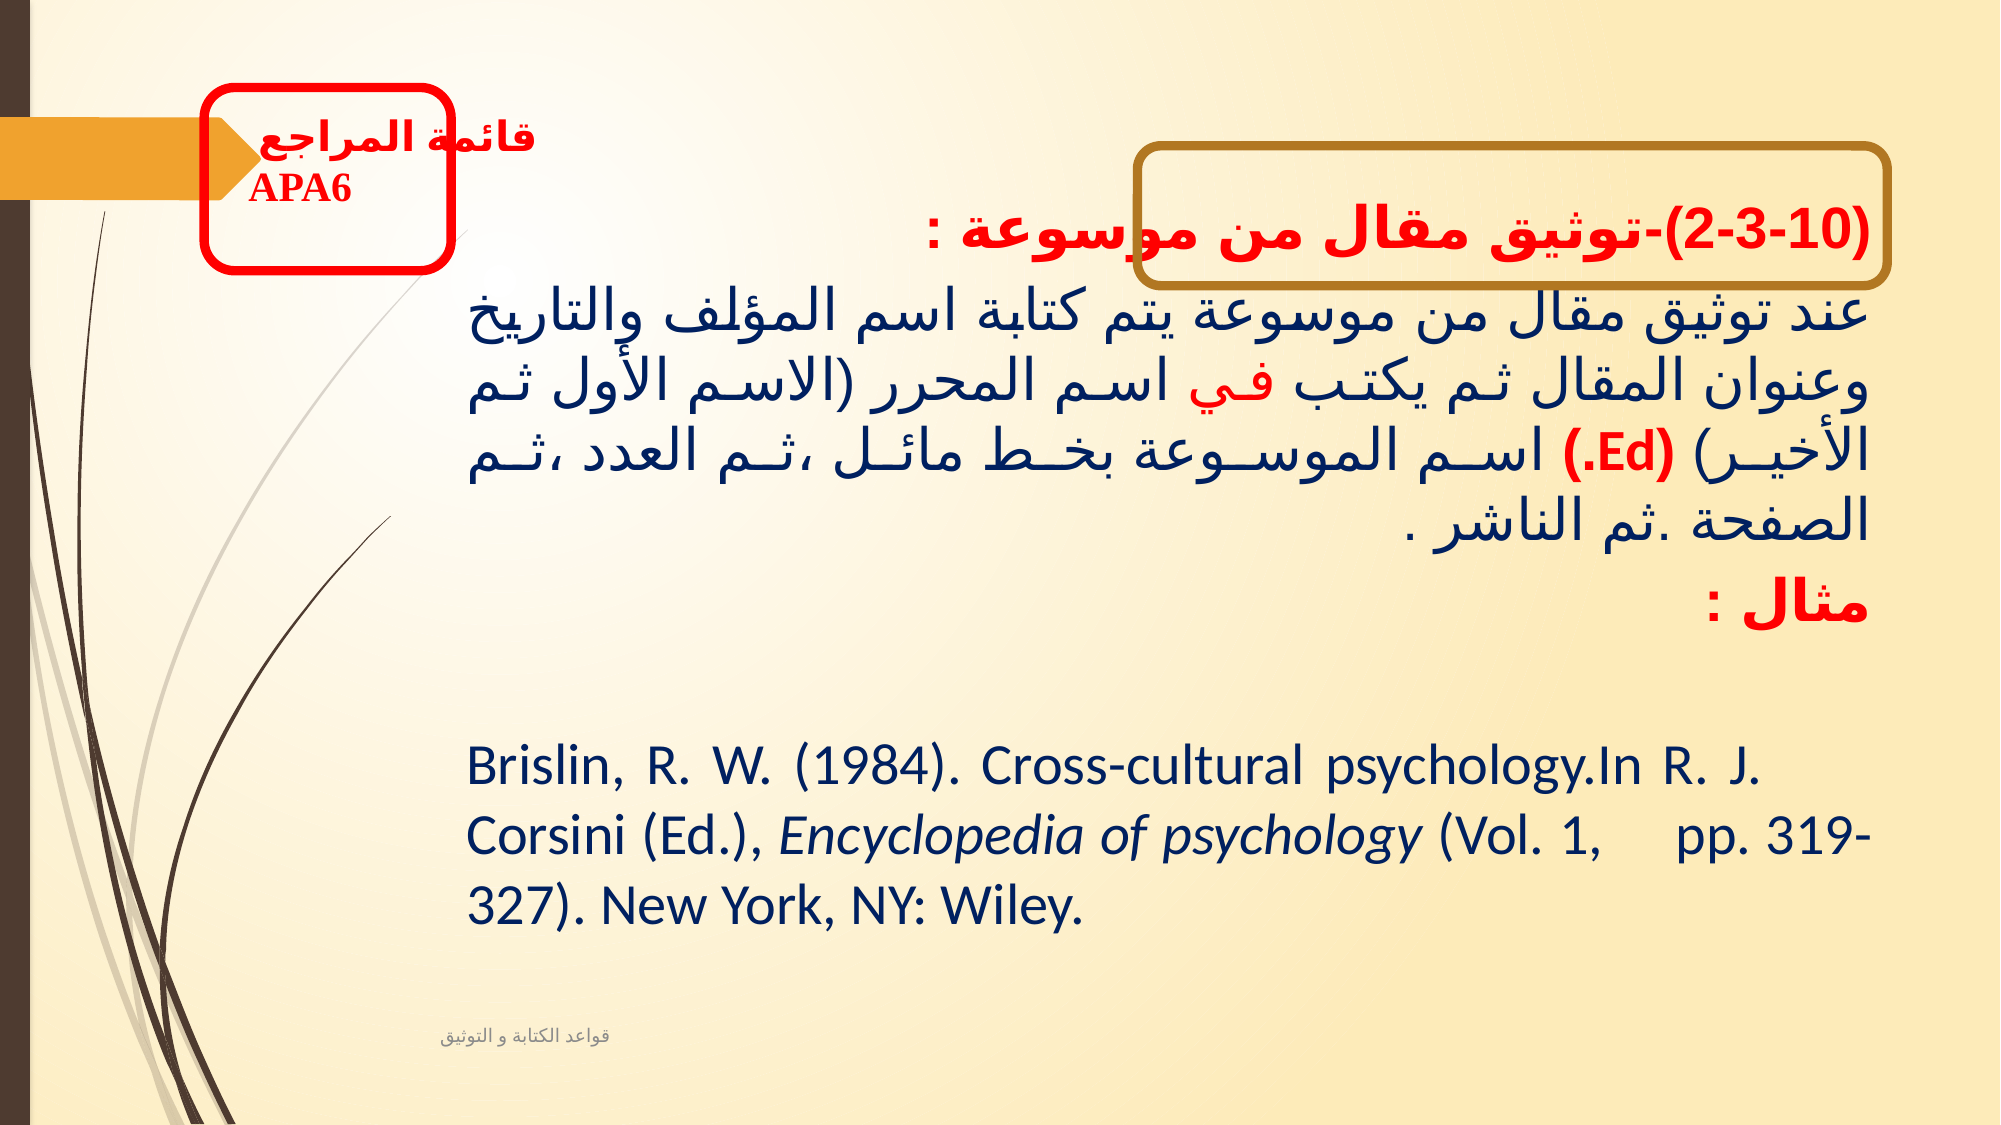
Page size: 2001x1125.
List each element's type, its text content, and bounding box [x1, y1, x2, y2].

title قائمة المراجع APA6 [233, 253, 451, 313]
list (2-3-10)-توثيق مقال من موسوعة : عند توثيق مقال من موسوعة يتم كتابة اسم المؤلف والتاريخ وعنوان المقال ثم يكتب في اسم المحرر (الاسم الأول ثم الأخير) (Ed.) اسم الموسوعة بخط مائل ،ثم العدد ،ثم الصفحة .ثم الناشر . مثال : Brislin, R. W. (1984). Cross-cultural psychology.In R. J. Corsini (Ed.), Encyclopedia of psychology (Vol. 1, pp. 319-327). New York, NY: Wiley. [451, 183, 1888, 970]
text_box [202, 86, 453, 273]
footer قواعد الكتابة و التوثيق [424, 1006, 1675, 1067]
title قائمة المراجع APA6 [449, 102, 1888, 183]
text_box [1136, 144, 1889, 288]
